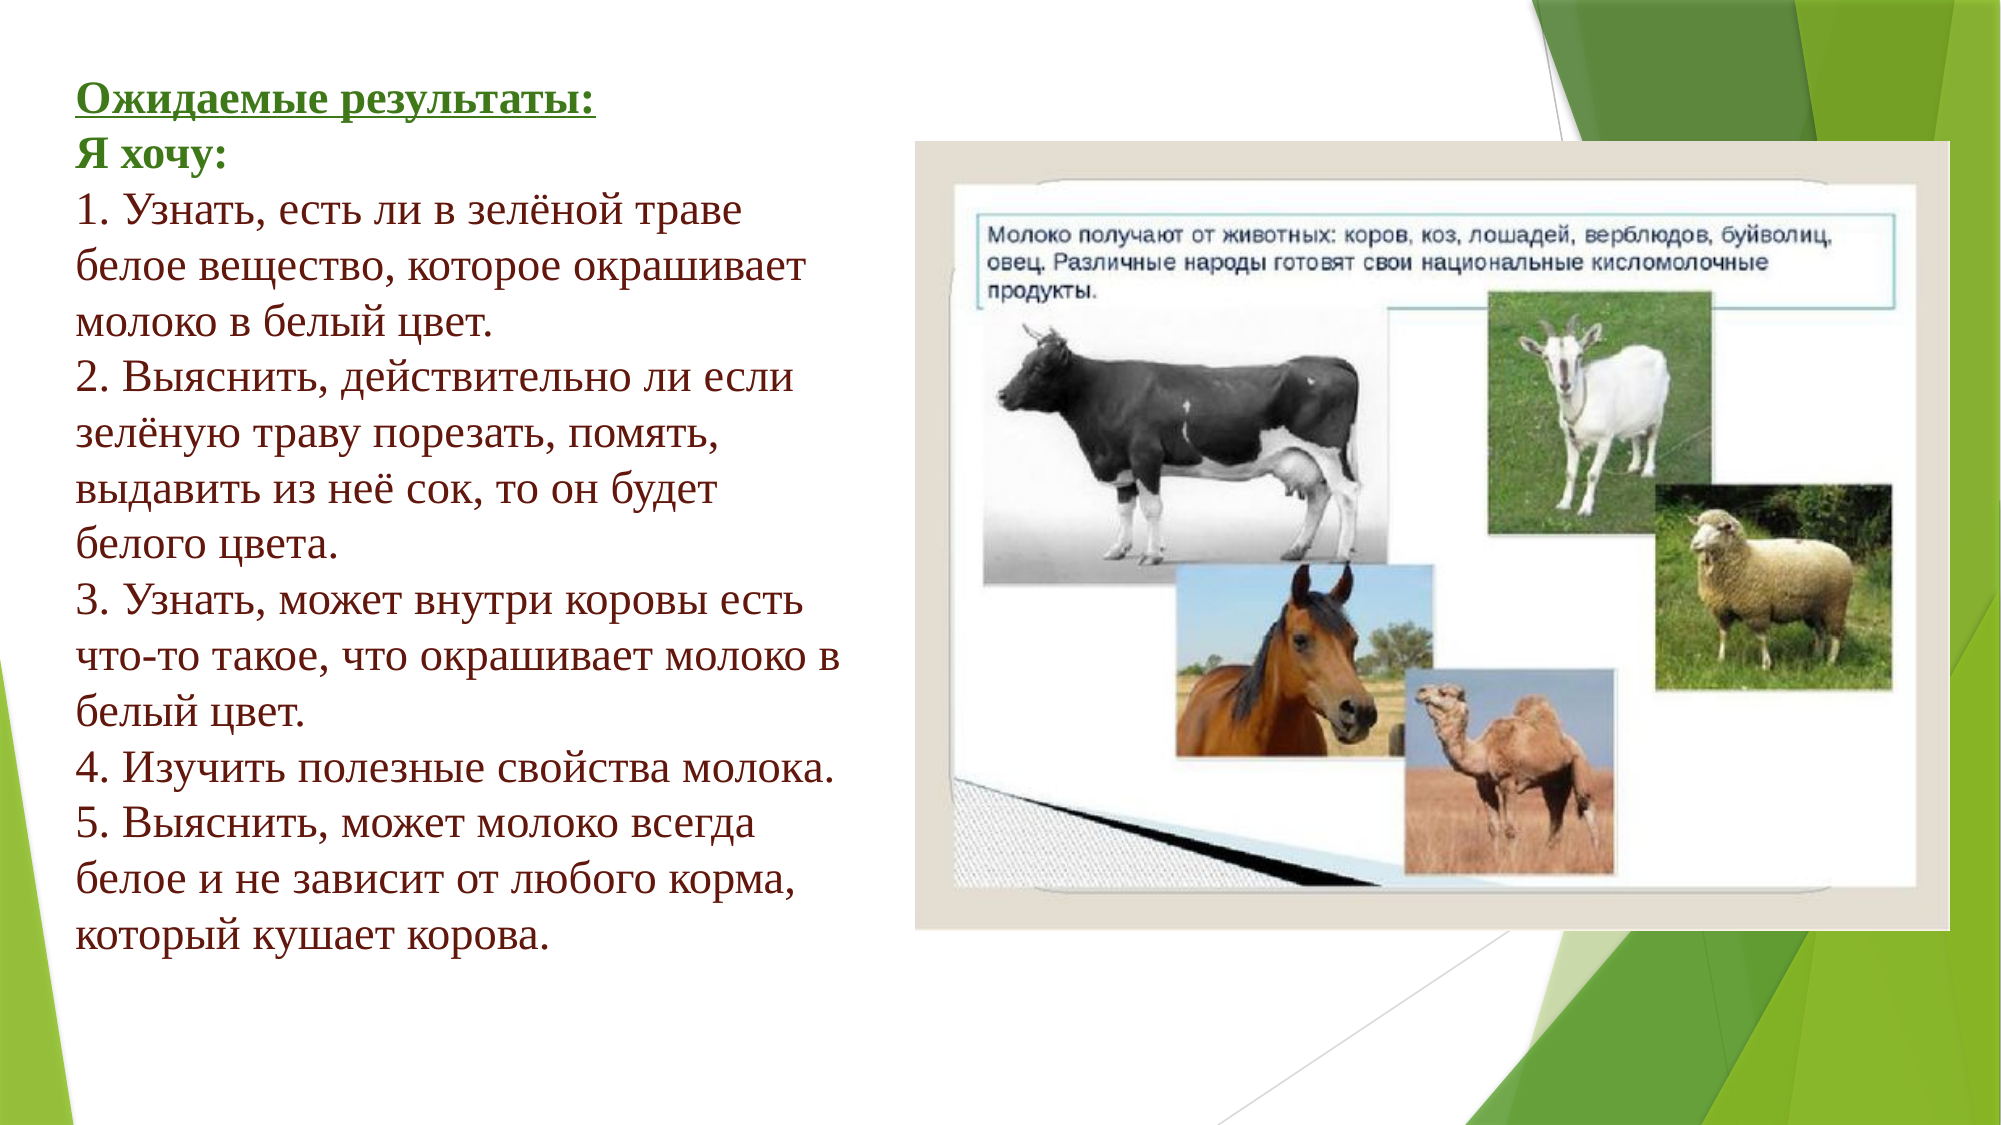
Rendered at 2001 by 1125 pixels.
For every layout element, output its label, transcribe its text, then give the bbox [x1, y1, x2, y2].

title Ожидаемые результаты: Я хочу: 1. Узнать, есть ли в зелёной траве белое вещество, которое окрашивает молоко в белый цвет. 2. Выяснить, действительно ли если зелёную траву порезать, помять, выдавить из неё сок, то он будет белого цвета. 3. Узнать, может внутри коровы есть что-то такое, что окрашивает молоко в белый цвет. 4. Изучить полезные свойства молока. 5. Выяснить, может молоко всегда белое и не зависит от любого корма, который кушает корова. [60, 55, 867, 1078]
picture [914, 140, 1951, 932]
